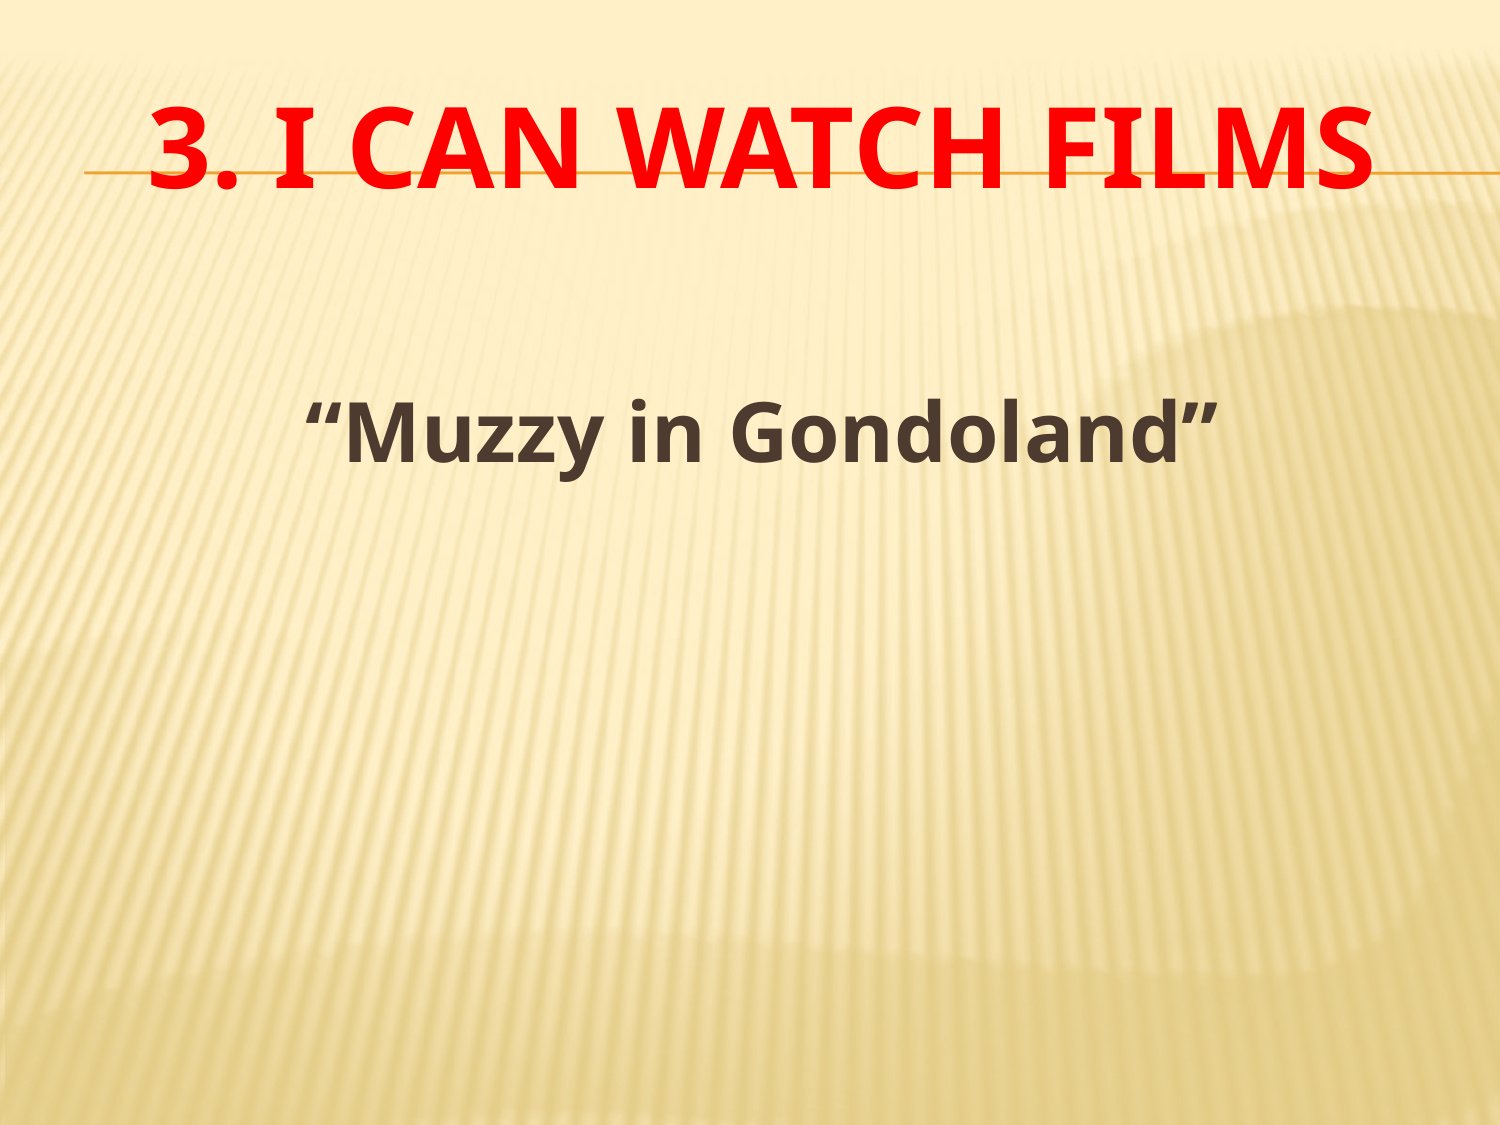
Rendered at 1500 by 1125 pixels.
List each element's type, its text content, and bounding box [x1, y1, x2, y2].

title 3. I can watch films [50, 75, 1475, 213]
list “Muzzy in Gondoland” [50, 254, 1475, 998]
